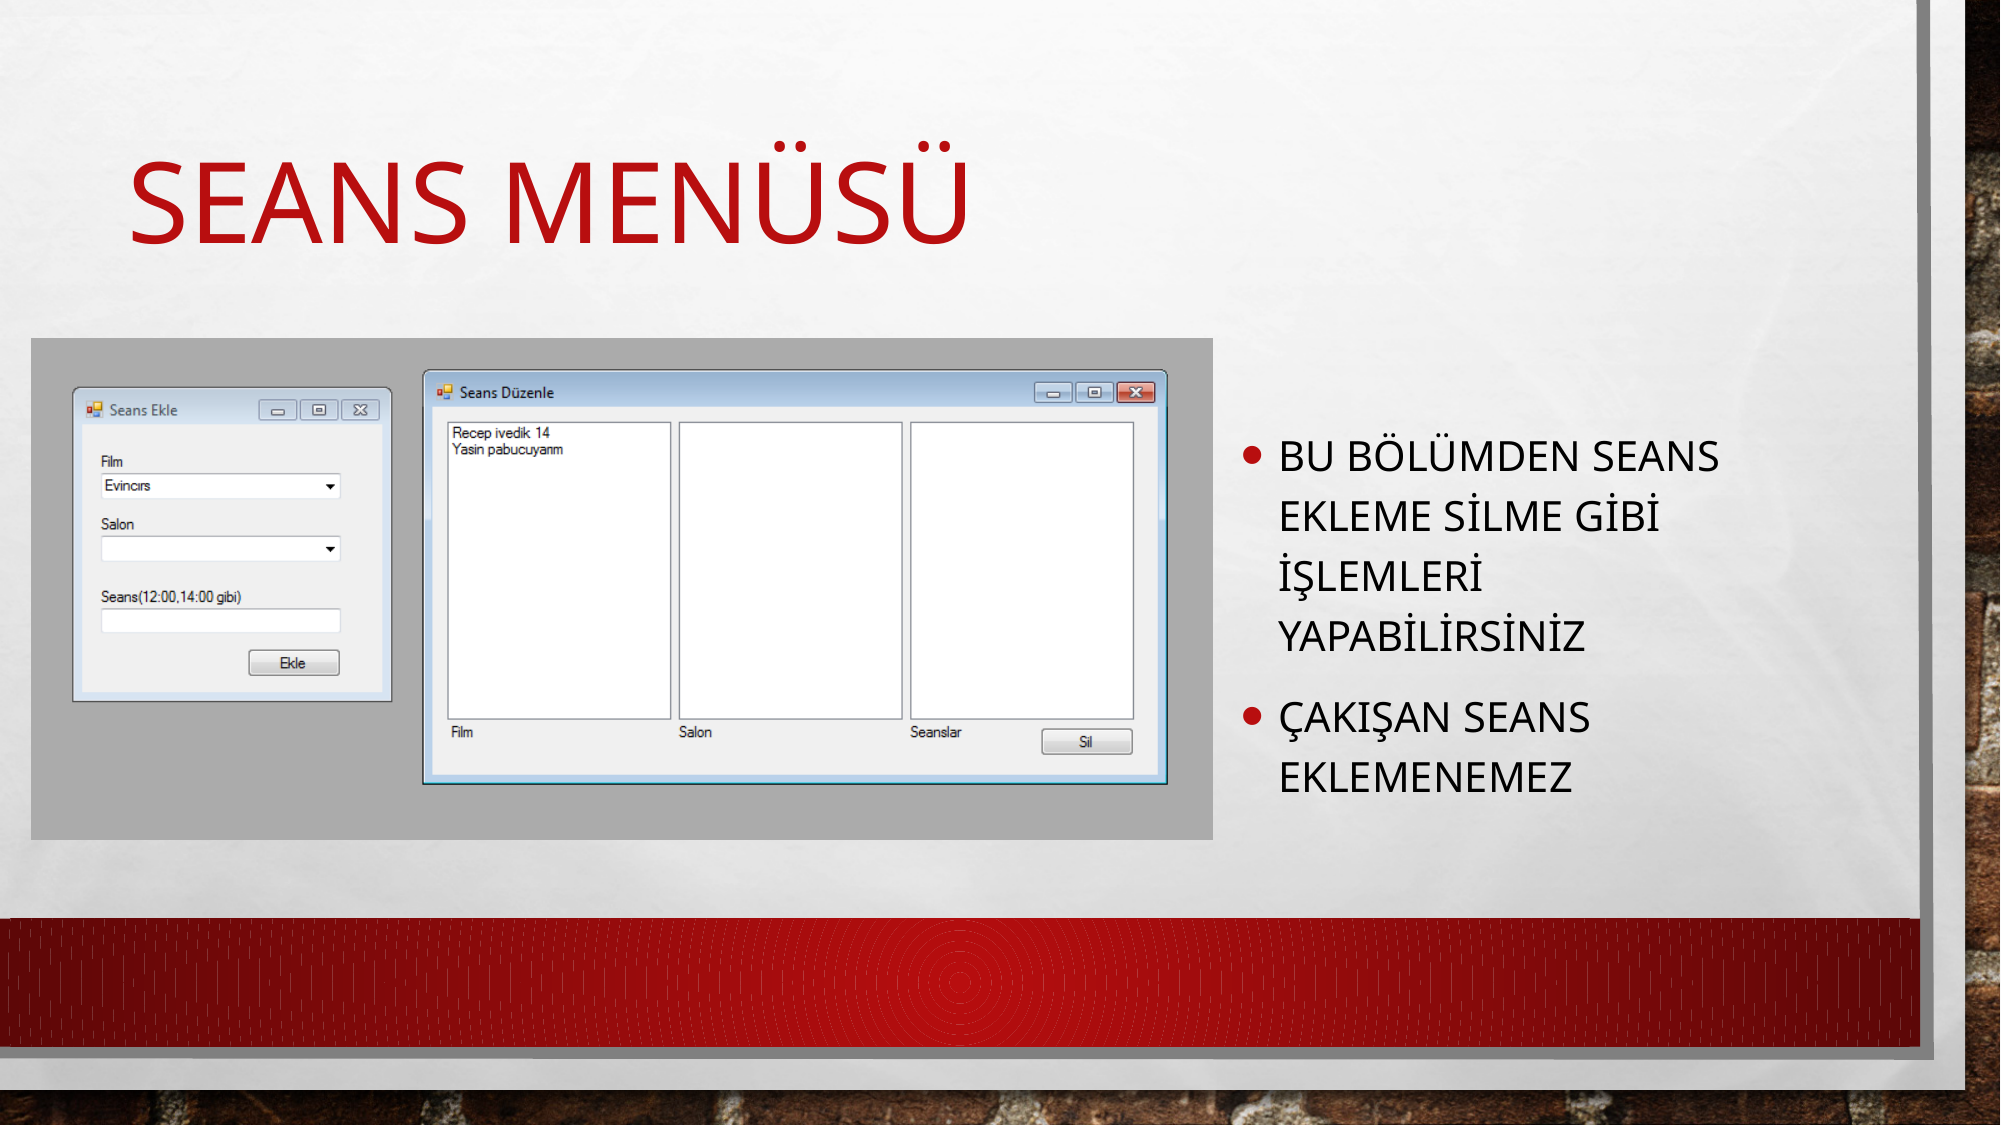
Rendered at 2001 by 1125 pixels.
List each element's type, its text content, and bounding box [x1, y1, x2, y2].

title Seans Menüsü [112, 112, 1818, 302]
list Bu bölümden seans ekleme silme gibi işlemleri yapabilirsiniz Çakışan seans eklemenemez [1225, 338, 1818, 882]
picture [31, 338, 1213, 840]
picture [0, 0, 2000, 1125]
